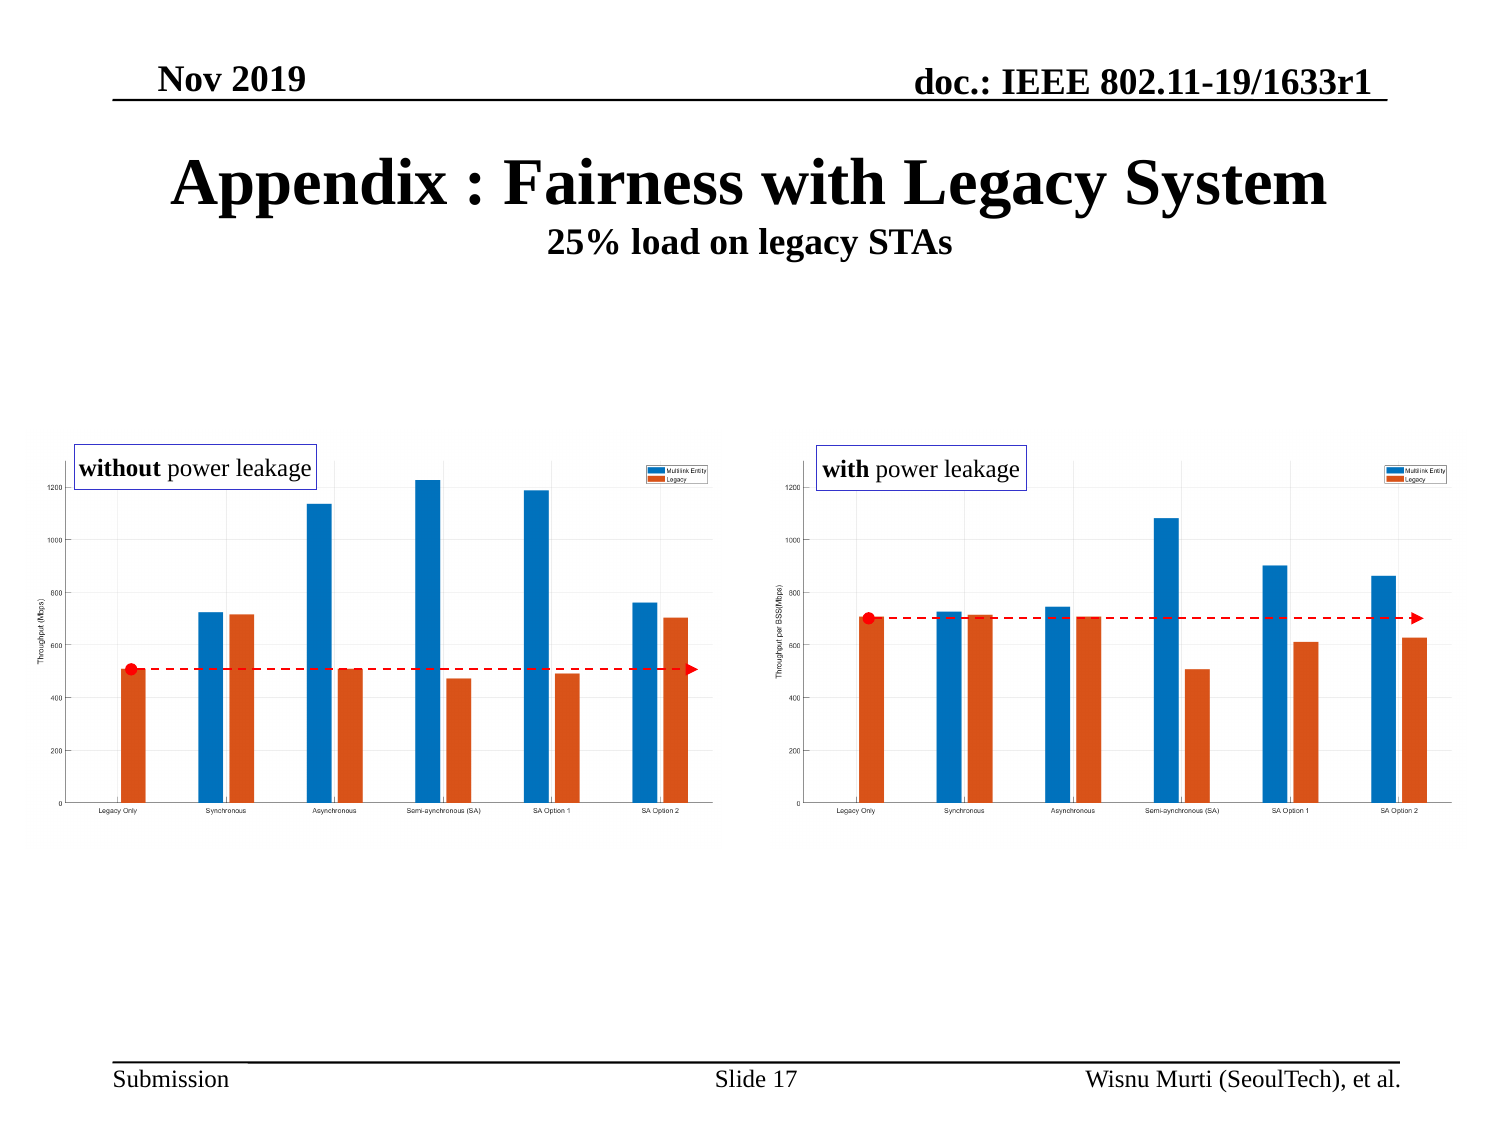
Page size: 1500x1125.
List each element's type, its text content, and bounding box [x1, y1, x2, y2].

footer Wisnu Murti (SeoulTech), et al. [949, 1061, 1402, 1093]
title Appendix : Fairness with Legacy System 25% load on legacy STAs [112, 112, 1388, 288]
slide_number Slide 17 [712, 1061, 801, 1093]
picture [770, 429, 1467, 849]
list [25, 429, 722, 849]
